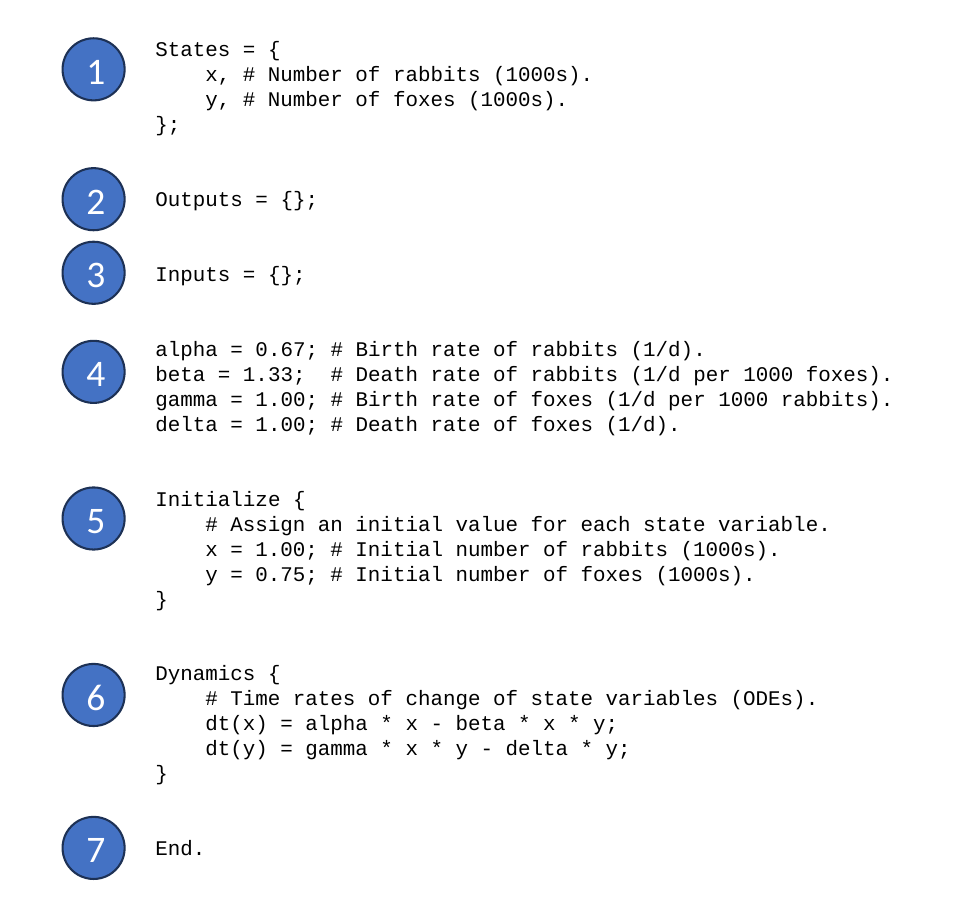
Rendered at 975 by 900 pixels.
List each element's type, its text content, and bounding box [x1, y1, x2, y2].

text_box 3 [61, 240, 126, 305]
text_box 5 [61, 486, 126, 551]
text_box 4 [61, 339, 126, 404]
text_box 1 [61, 37, 126, 102]
text_box 6 [61, 662, 126, 728]
text_box 2 [61, 167, 126, 232]
text_box States = { x, # Number of rabbits (1000s). y, # Number of foxes (1000s). }; Outputs = {}; Inputs = {}; alpha = 0.67; # Birth rate of rabbits (1/d). beta = 1.33; # Death rate of rabbits (1/d per 1000 foxes). gamma = 1.00; # Birth rate of foxes (1/d per 1000 rabbits). delta = 1.00; # Death rate of foxes (1/d). Initialize { # Assign an initial value for each state variable. x = 1.00; # Initial number of rabbits (1000s). y = 0.75; # Initial number of foxes (1000s). } Dynamics { # Time rates of change of state variables (ODEs). dt(x) = alpha * x - beta * x * y; dt(y) = gamma * x * y - delta * y; } End. [140, 28, 908, 868]
text_box 7 [61, 815, 126, 881]
